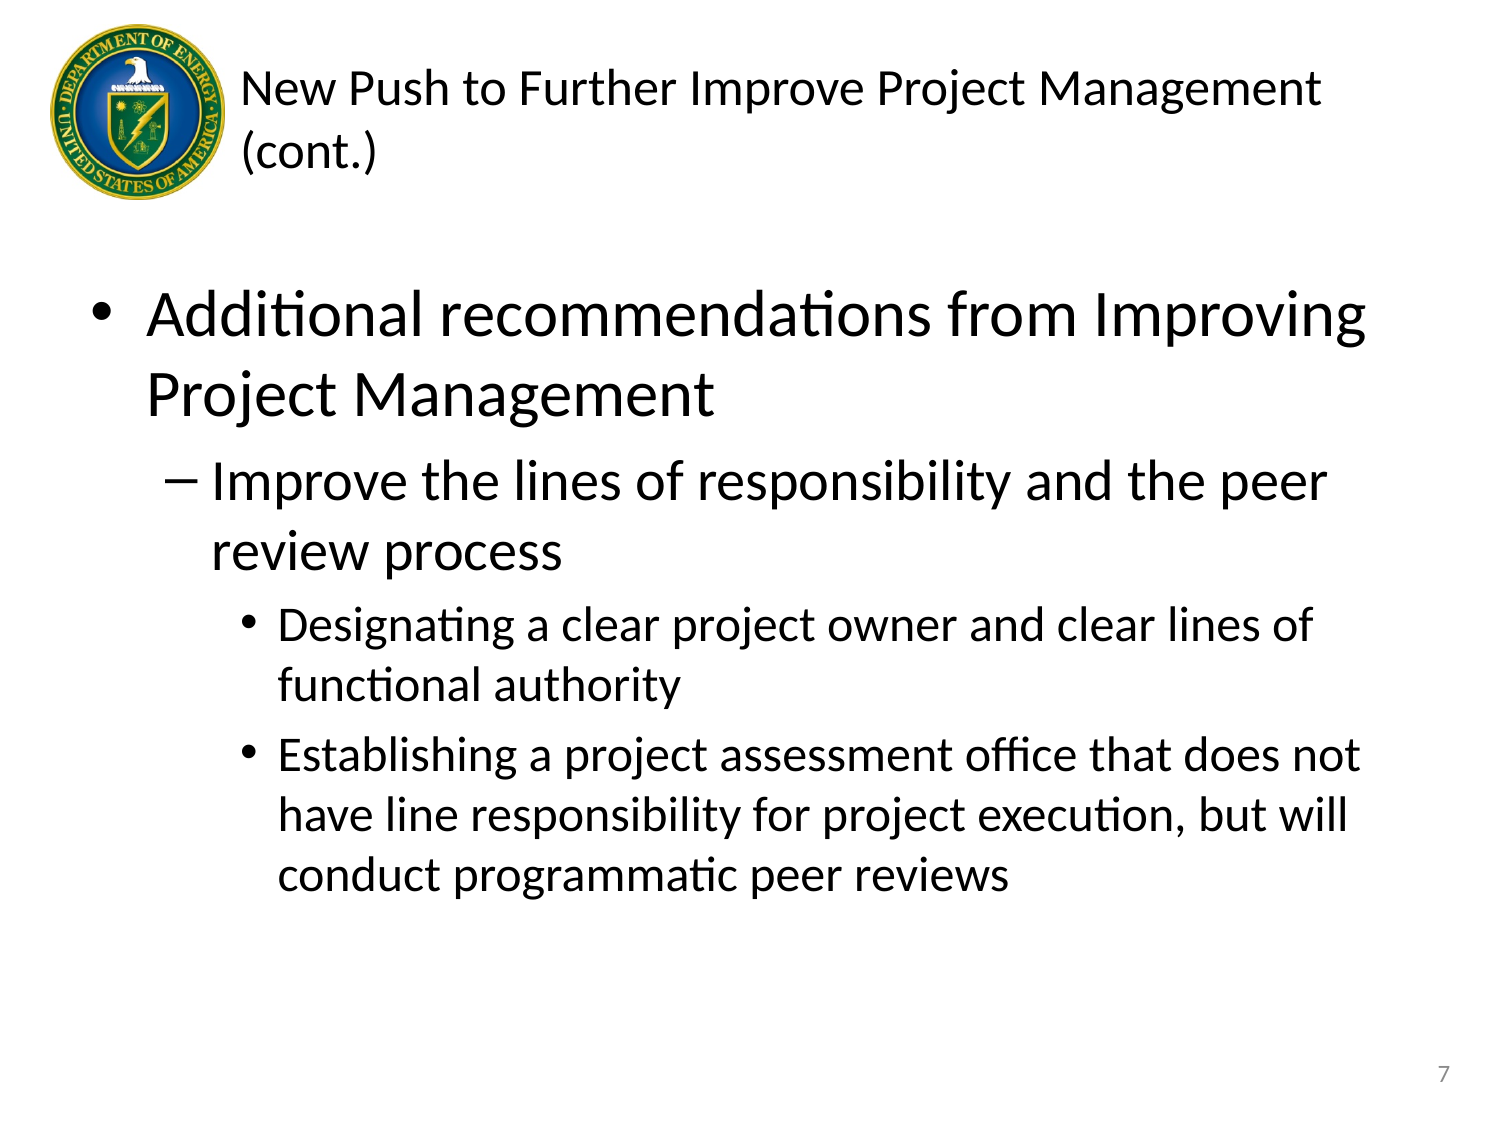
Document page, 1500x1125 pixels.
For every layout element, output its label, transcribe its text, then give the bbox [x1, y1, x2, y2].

list Additional recommendations from Improving Project Management Improve the lines of responsibility and the peer review process Designating a clear project owner and clear lines of functional authority Establishing a project assessment office that does not have line responsibility for project execution, but will conduct programmatic peer reviews [75, 262, 1425, 1005]
slide_number 7 [1115, 1042, 1466, 1103]
picture [50, 24, 225, 200]
title New Push to Further Improve Project Management (cont.) [225, 45, 1425, 188]
